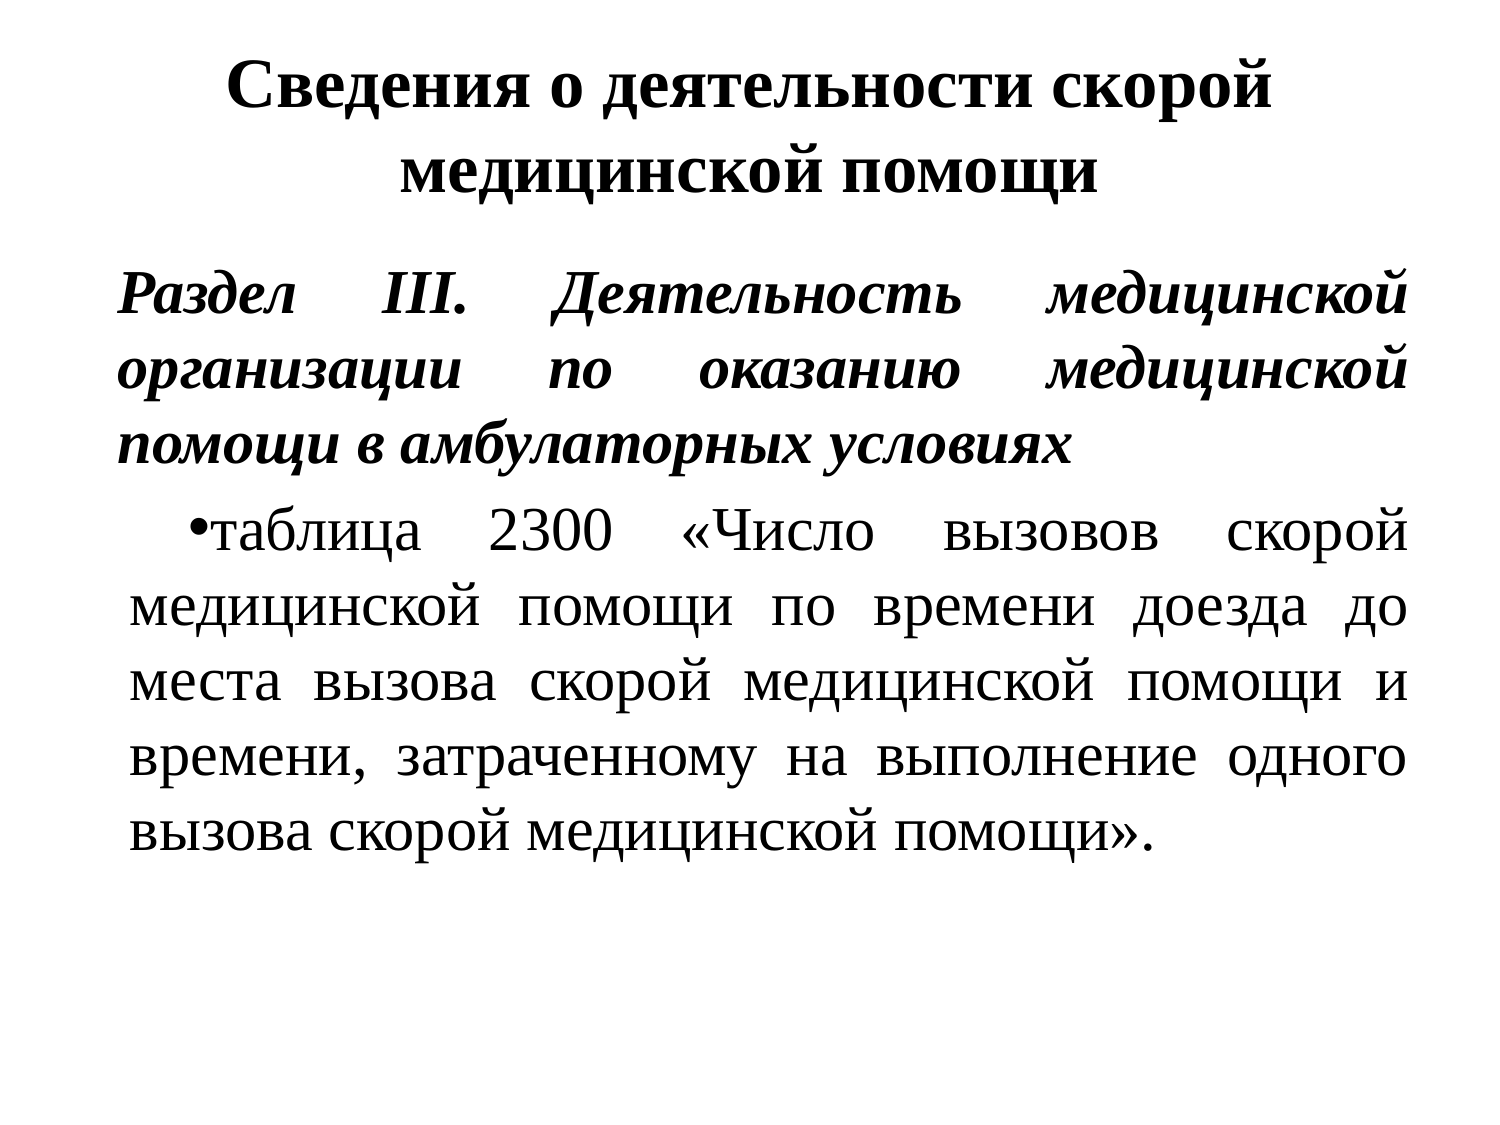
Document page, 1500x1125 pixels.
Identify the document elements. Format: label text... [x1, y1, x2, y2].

title Сведения о деятельности скорой медицинской помощи [75, 45, 1425, 200]
list Раздел III. Деятельность медицинской организации по оказанию медицинской помощи в амбулаторных условиях таблица 2300 «Число вызовов скорой медицинской помощи по времени доезда до места вызова скорой медицинской помощи и времени, затраченному на выполнение одного вызова скорой медицинской помощи». [58, 243, 1425, 1055]
